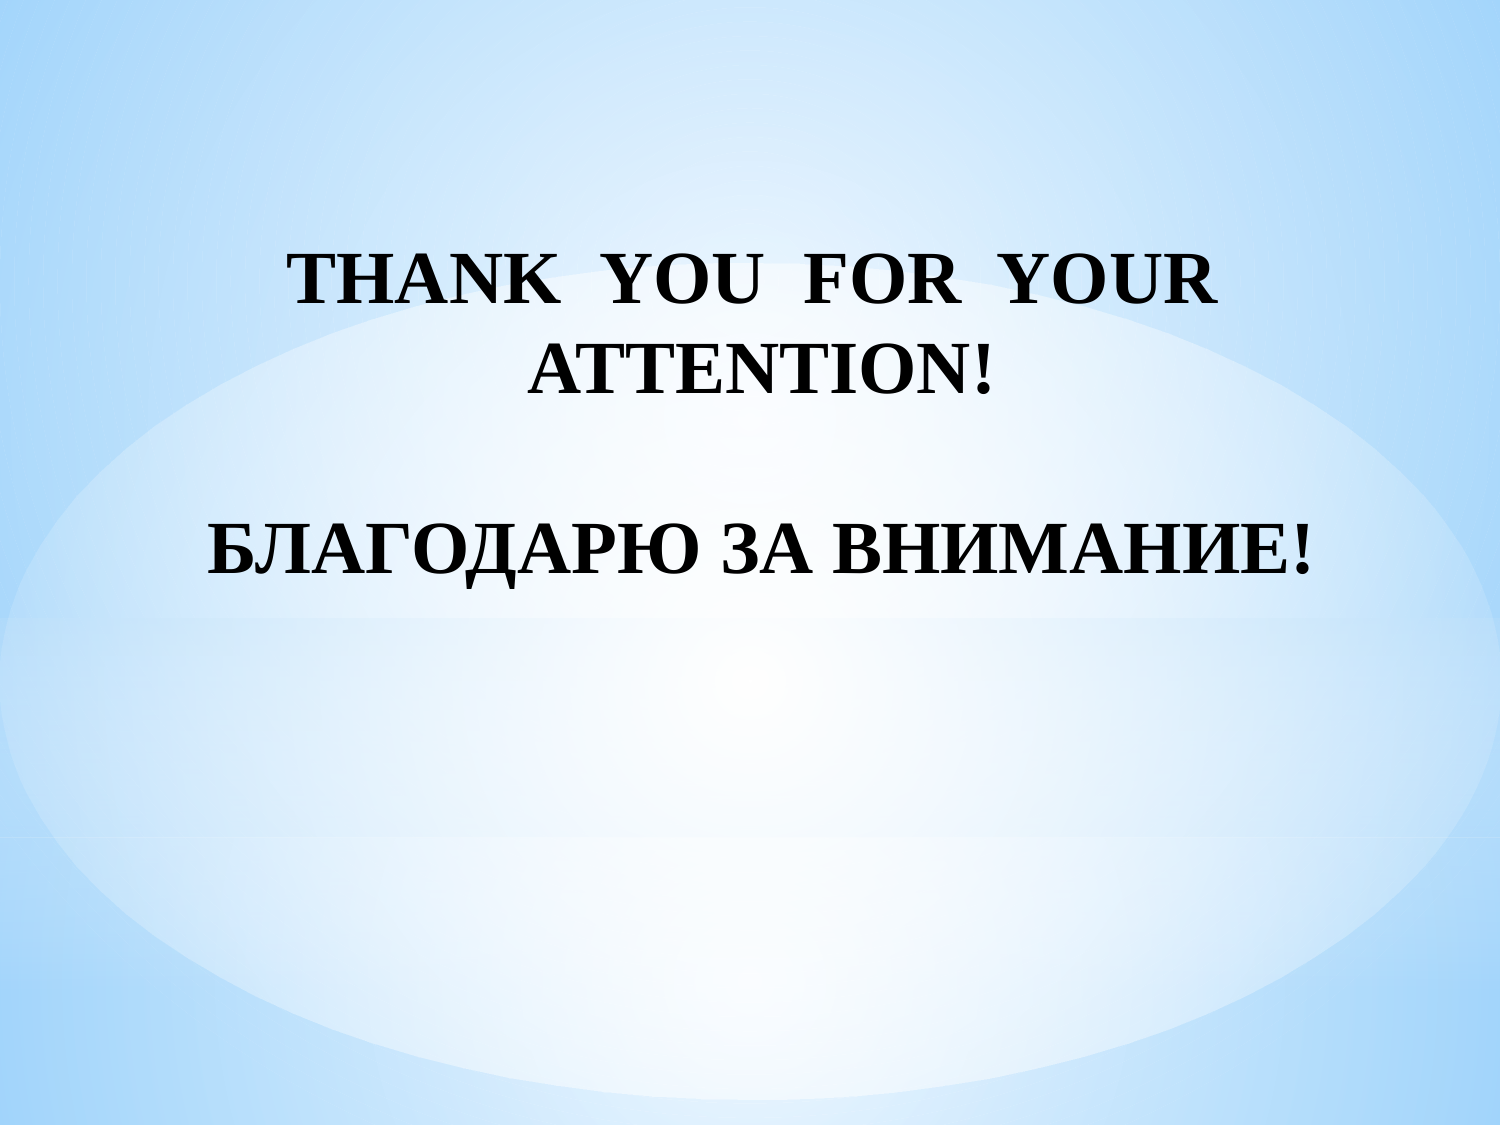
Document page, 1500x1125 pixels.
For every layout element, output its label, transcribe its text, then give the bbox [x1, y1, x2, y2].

text_box THANK YOU FOR YOUR ATTENTION! БЛАГОДАРЮ ЗА ВНИМАНИЕ! [159, 221, 1365, 686]
